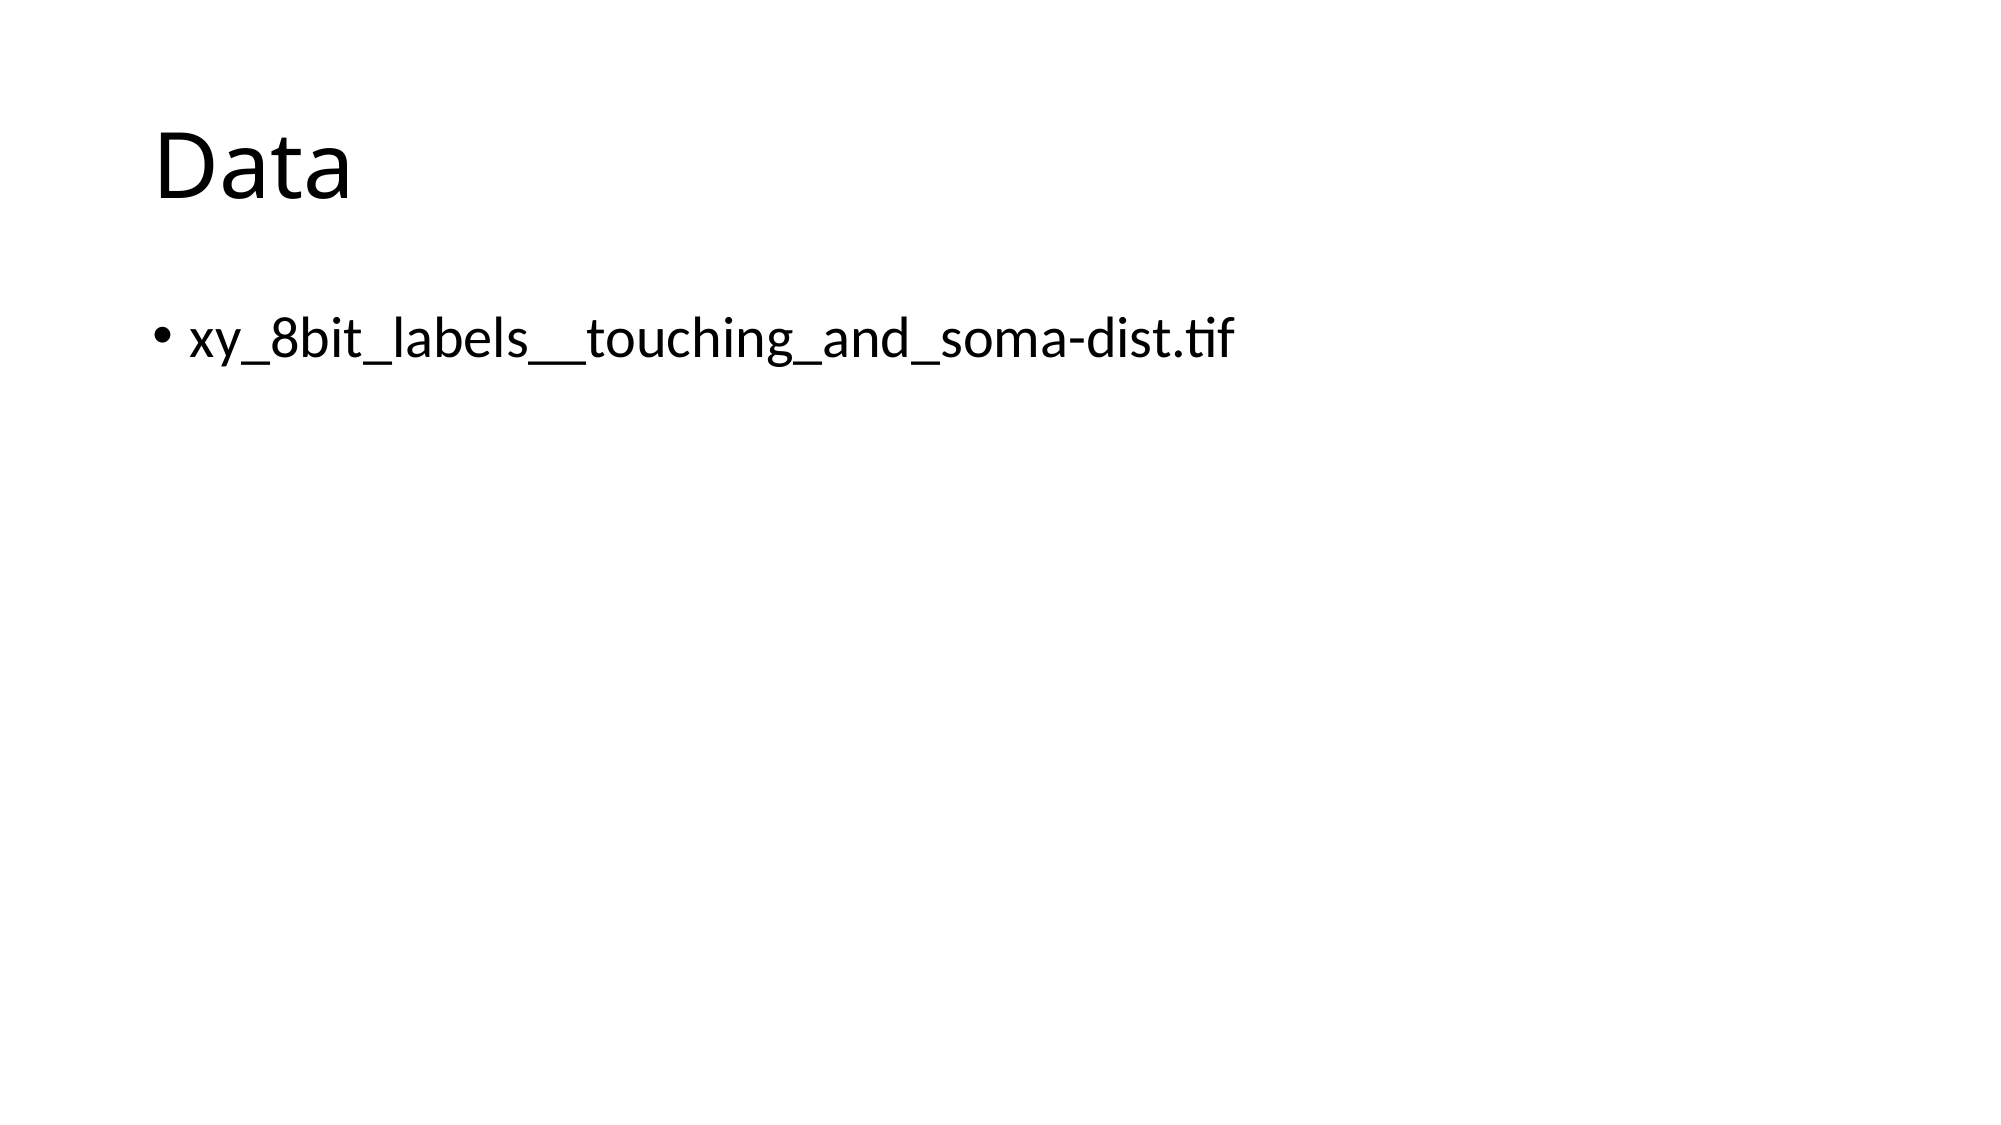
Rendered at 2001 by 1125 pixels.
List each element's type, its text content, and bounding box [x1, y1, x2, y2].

list xy_8bit_labels__touching_and_soma-dist.tif [137, 299, 1863, 1014]
title Data [137, 59, 1863, 278]
